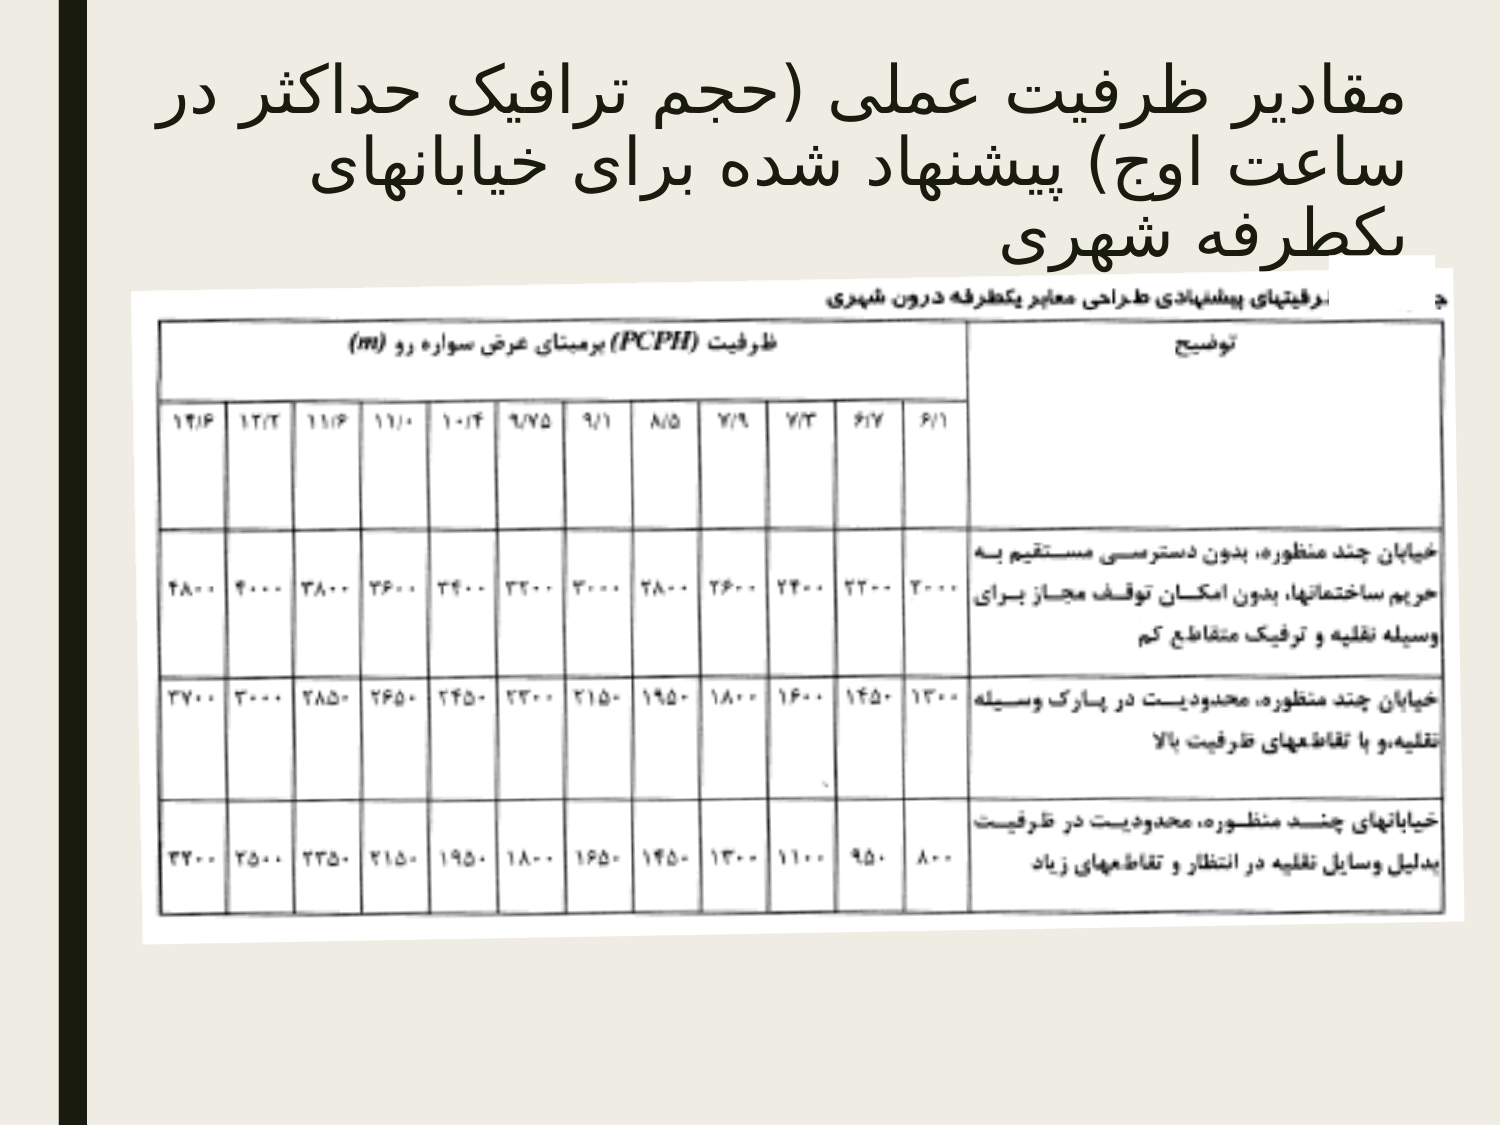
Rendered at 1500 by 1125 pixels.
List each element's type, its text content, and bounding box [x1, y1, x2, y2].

title مقادیر ظرفیت عملی (حجم ترافیک حداکثر در ساعت اوج) پیشنهاد شده برای خیابانهای یکطرفه شهری [112, 49, 1425, 237]
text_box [135, 255, 1459, 933]
